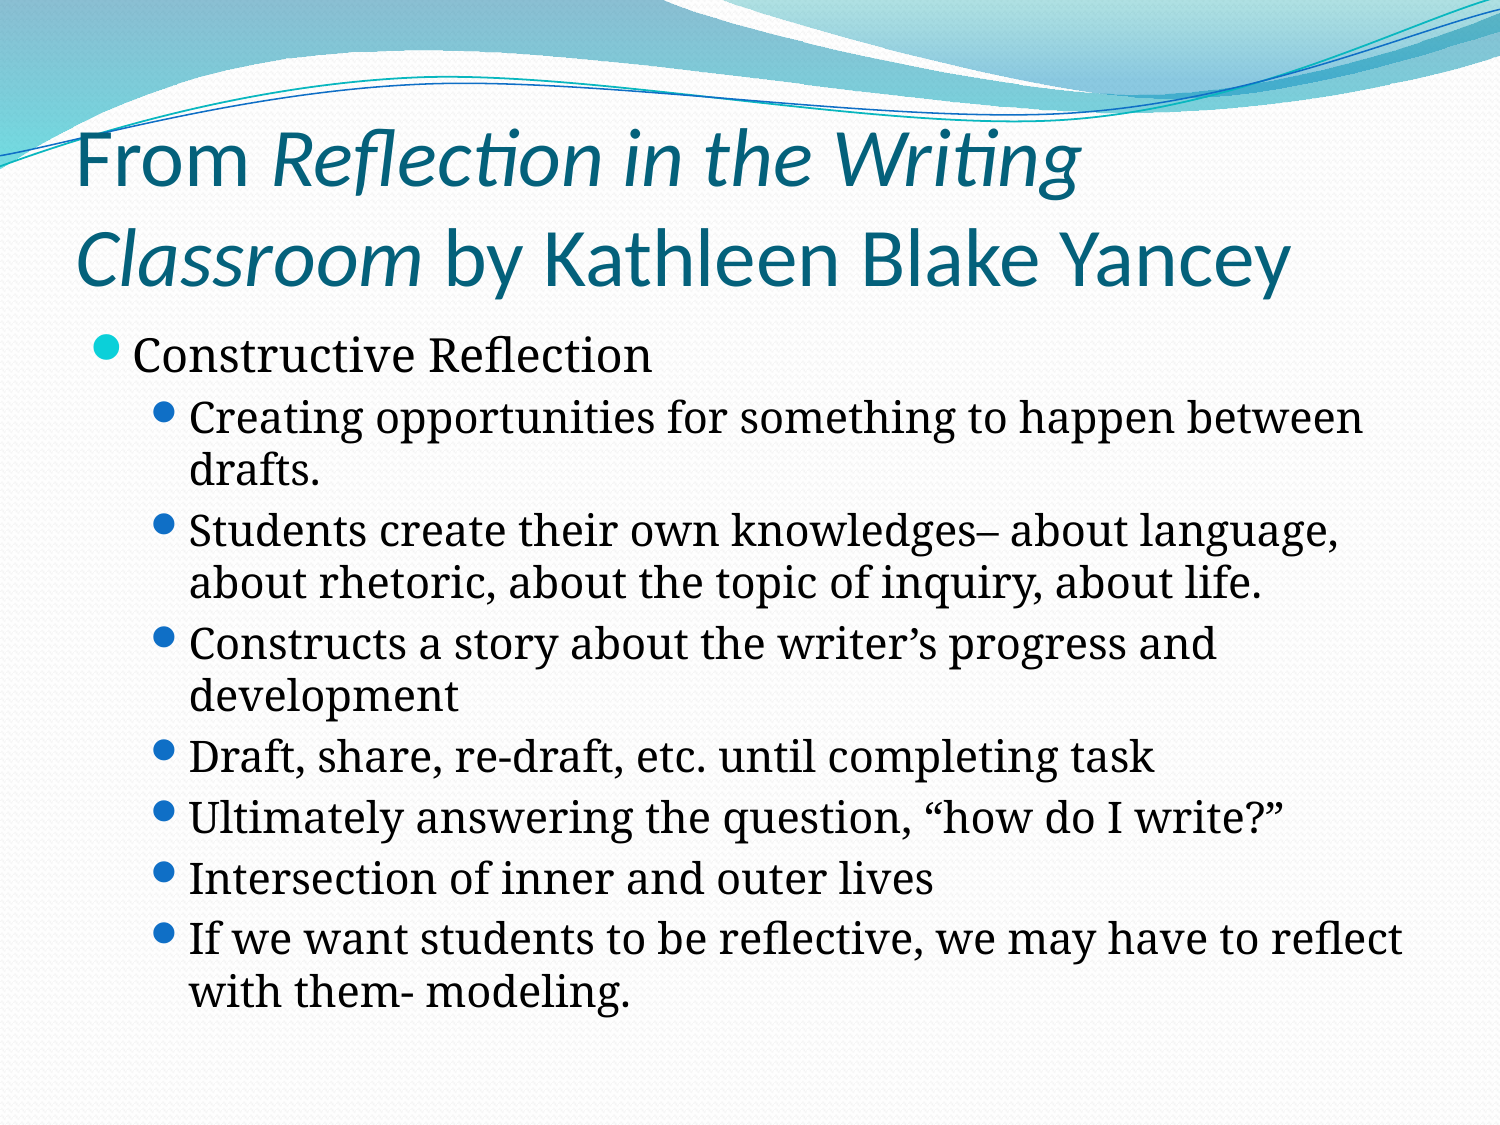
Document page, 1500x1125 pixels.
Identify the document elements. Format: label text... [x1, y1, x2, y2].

list Constructive Reflection Creating opportunities for something to happen between drafts. Students create their own knowledges– about language, about rhetoric, about the topic of inquiry, about life. Constructs a story about the writer’s progress and development Draft, share, re-draft, etc. until completing task Ultimately answering the question, “how do I write?” Intersection of inner and outer lives If we want students to be reflective, we may have to reflect with them- modeling. [75, 317, 1425, 1038]
title From Reflection in the Writing Classroom by Kathleen Blake Yancey [75, 115, 1425, 303]
